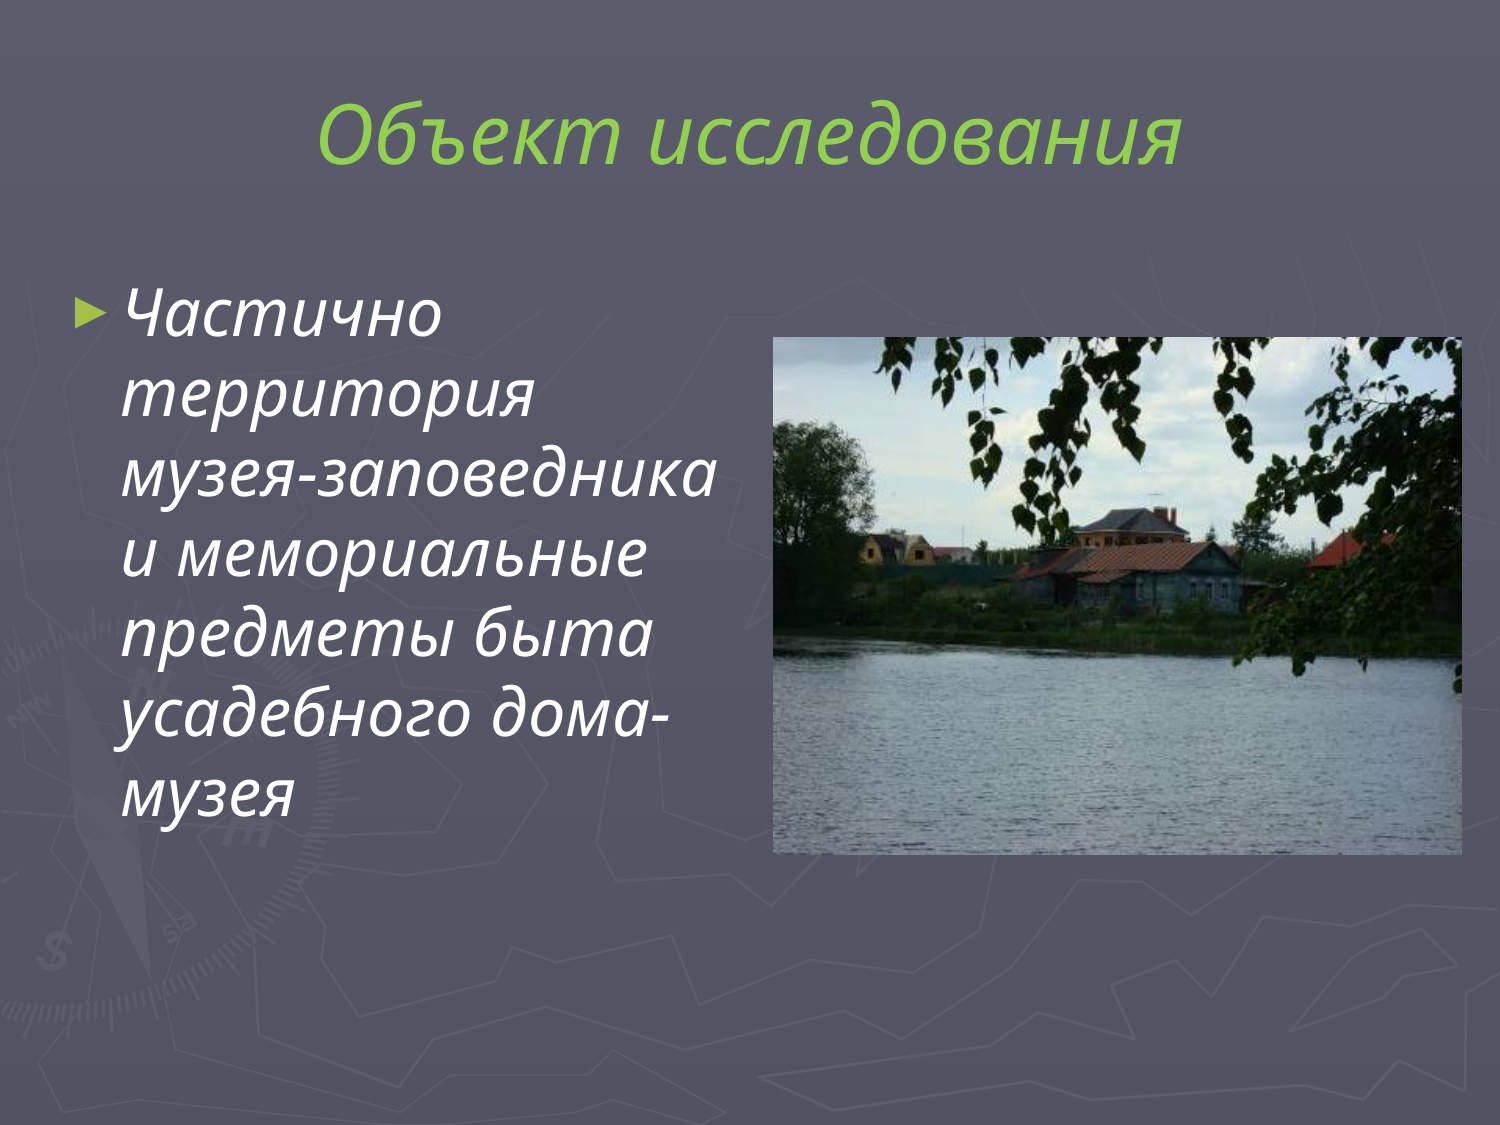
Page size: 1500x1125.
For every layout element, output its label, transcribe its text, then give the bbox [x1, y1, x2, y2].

title Объект исследования [49, 37, 1451, 226]
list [773, 337, 1462, 855]
list Частично территория музея-заповедника и мемориальные предметы быта усадебного дома-музея [49, 262, 738, 1001]
